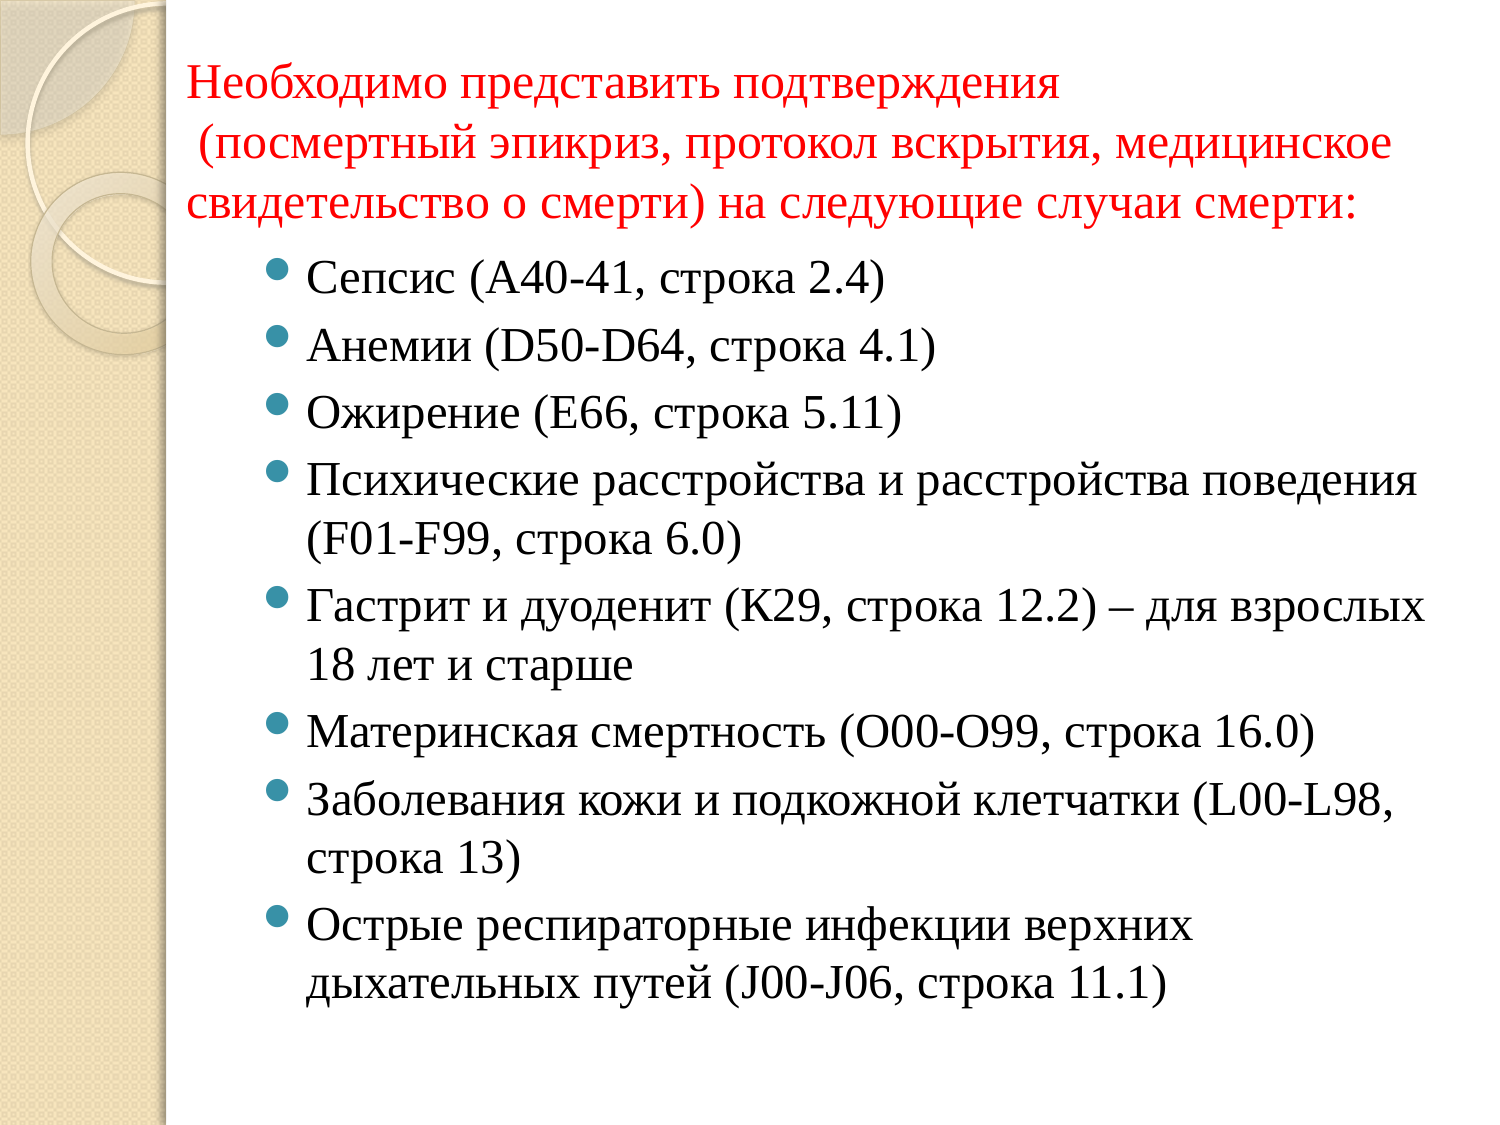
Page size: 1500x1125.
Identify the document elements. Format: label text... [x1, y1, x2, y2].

list Сепсис (А40-41, строка 2.4) Анемии (D50-D64, строка 4.1) Ожирение (Е66, строка 5.11) Психические расстройства и расстройства поведения (F01-F99, строка 6.0) Гастрит и дуоденит (К29, строка 12.2) – для взрослых 18 лет и старше Материнская смертность (О00-О99, строка 16.0) Заболевания кожи и подкожной клетчатки (L00-L98, строка 13) Острые респираторные инфекции верхних дыхательных путей (J00-J06, строка 11.1) [235, 237, 1466, 1025]
title Необходимо представить подтверждения (посмертный эпикриз, протокол вскрытия, медицинское свидетельство о смерти) на следующие случаи смерти: [171, 45, 1466, 233]
